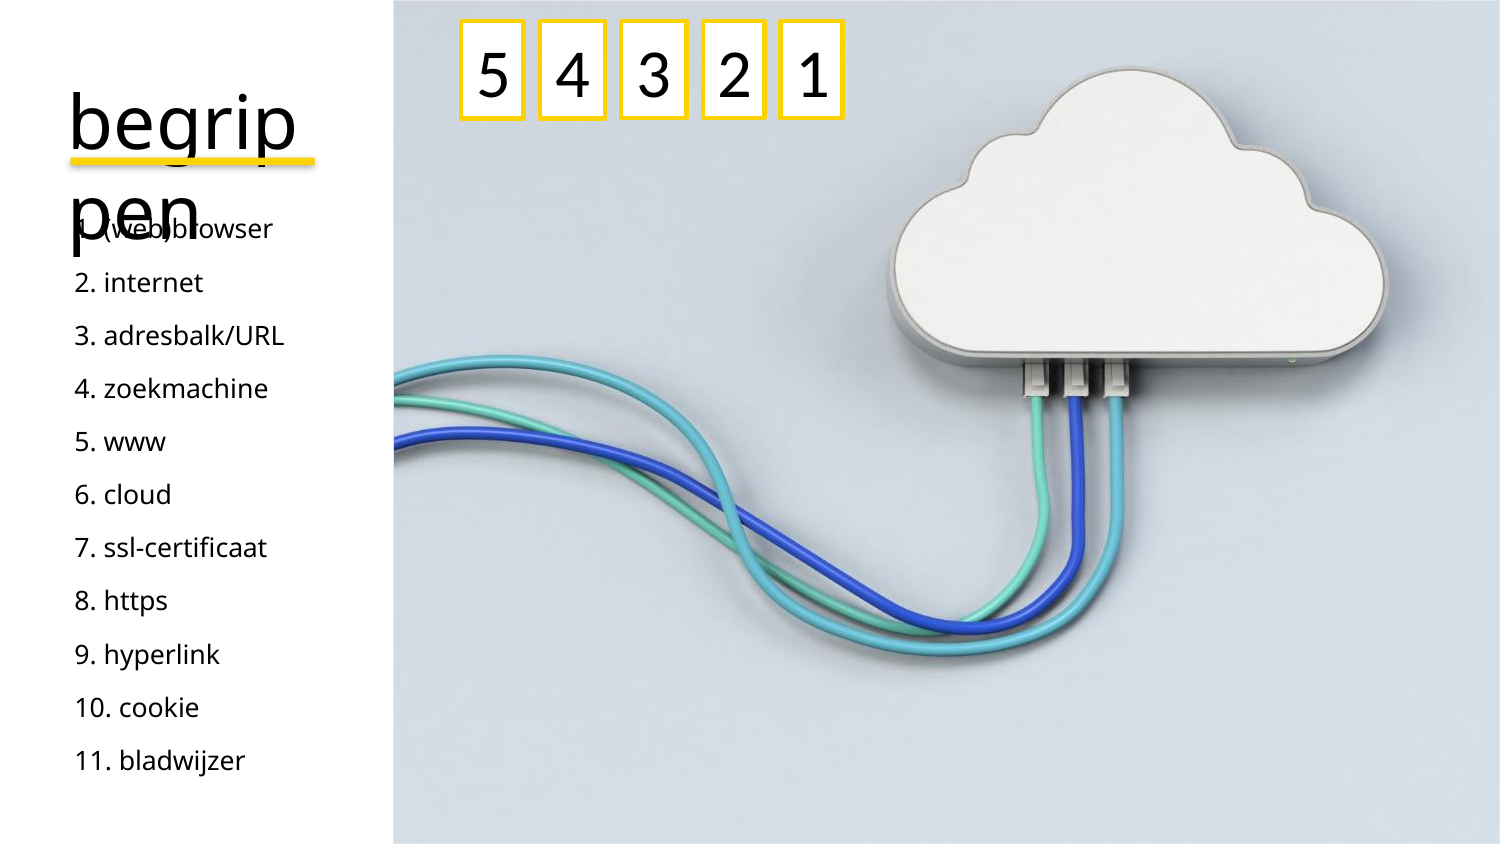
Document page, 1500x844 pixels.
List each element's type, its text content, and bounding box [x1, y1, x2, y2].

text_box [70, 157, 315, 166]
picture [393, 0, 1500, 844]
text_box begrippen [52, 66, 357, 262]
list 1. (web)browser 2. internet 3. adresbalk/URL 4. zoekmachine 5. www 6. cloud 7. ssl-certificaat 8. https 9. hyperlink 10. cookie 11. bladwijzer [59, 262, 343, 784]
